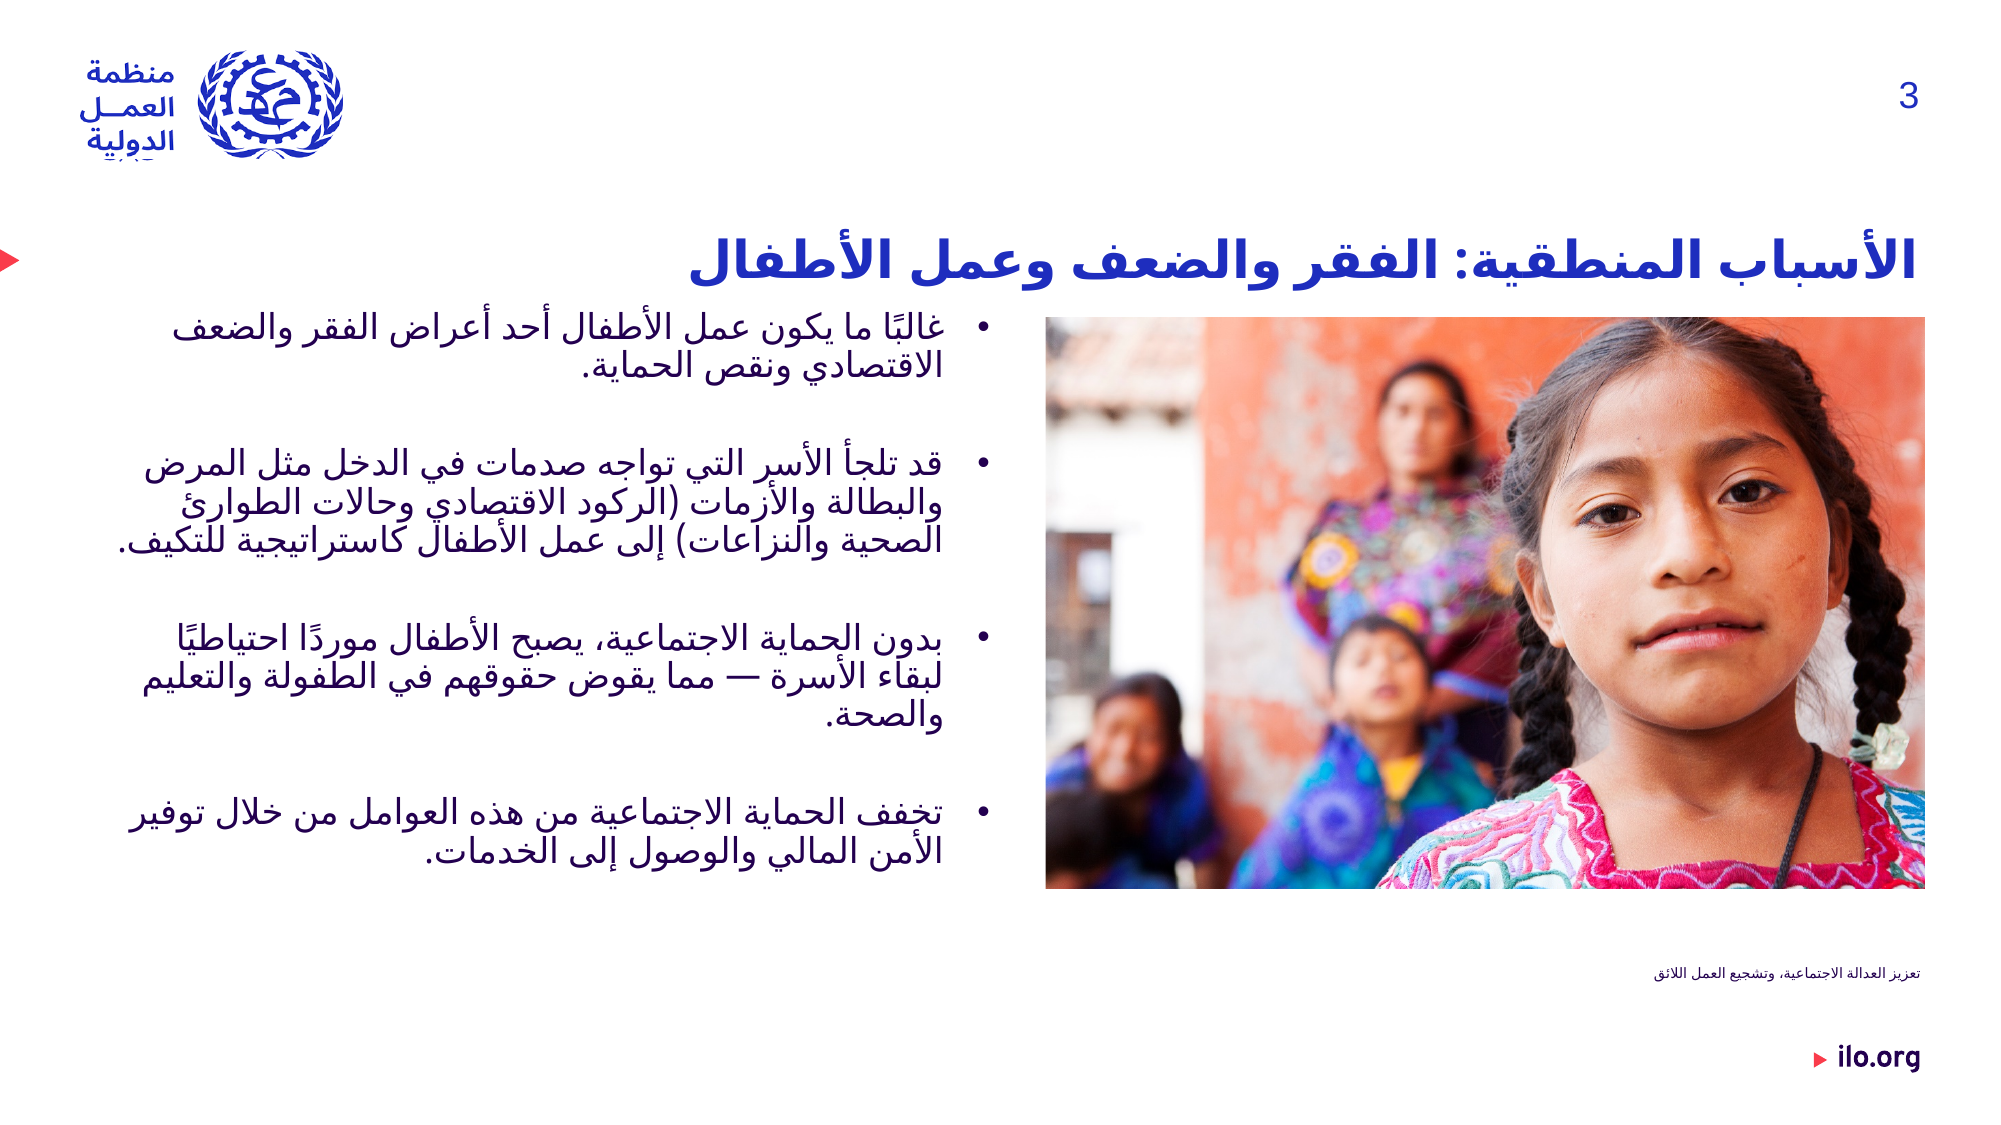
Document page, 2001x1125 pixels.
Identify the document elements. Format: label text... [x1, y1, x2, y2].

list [1045, 317, 1925, 889]
title الأسباب المنطقية: الفقر والضعف وعمل الأطفال [80, 233, 1920, 352]
picture [80, 50, 343, 159]
list غالبًا ما يكون عمل الأطفال أحد أعراض الفقر والضعف الاقتصادي ونقص الحماية. قد تلجأ الأسر التي تواجه صدمات في الدخل مثل المرض والبطالة والأزمات (الركود الاقتصادي وحالات الطوارئ الصحية والنزاعات) إلى عمل الأطفال كاستراتيجية للتكيف. بدون الحماية الاجتماعية، يصبح الأطفال موردًا احتياطيًا لبقاء الأسرة — مما يقوض حقوقهم في الطفولة والتعليم والصحة. تخفف الحماية الاجتماعية من هذه العوامل من خلال توفير الأمن المالي والوصول إلى الخدمات. [109, 308, 990, 881]
slide_number 3 [1830, 70, 1920, 119]
text_box تعزيز العدالة الاجتماعية، وتشجيع العمل اللائق [1112, 958, 1937, 989]
